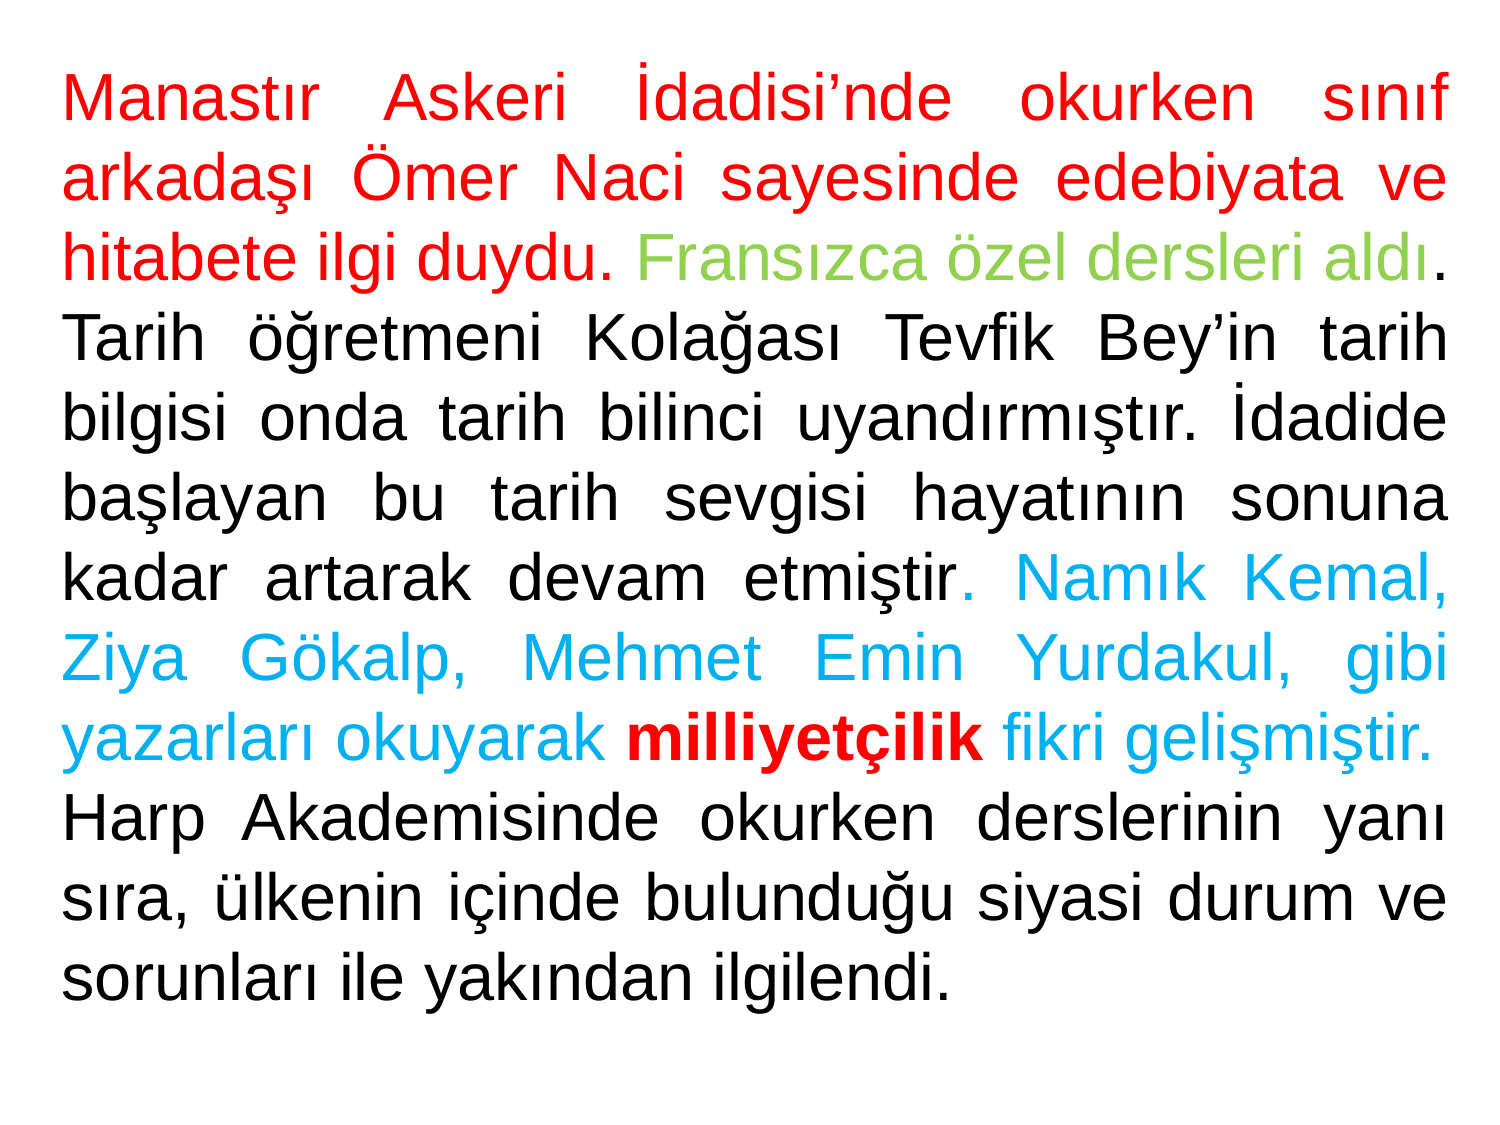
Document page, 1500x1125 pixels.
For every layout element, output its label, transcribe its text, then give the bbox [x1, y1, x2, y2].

text_box Manastır Askeri İdadisi’nde okurken sınıf arkadaşı Ömer Naci sayesinde edebiyata ve hitabete ilgi duydu. Fransızca özel dersleri aldı. Tarih öğretmeni Kolağası Tevfik Bey’in tarih bilgisi onda tarih bilinci uyandırmıştır. İdadide başlayan bu tarih sevgisi hayatının sonuna kadar artarak devam etmiştir. Namık Kemal, Ziya Gökalp, Mehmet Emin Yurdakul, gibi yazarları okuyarak milliyetçilik fikri gelişmiştir. Harp Akademisinde okurken derslerinin yanı sıra, ülkenin içinde bulunduğu siyasi durum ve sorunları ile yakından ilgilendi. [46, 46, 1465, 1102]
